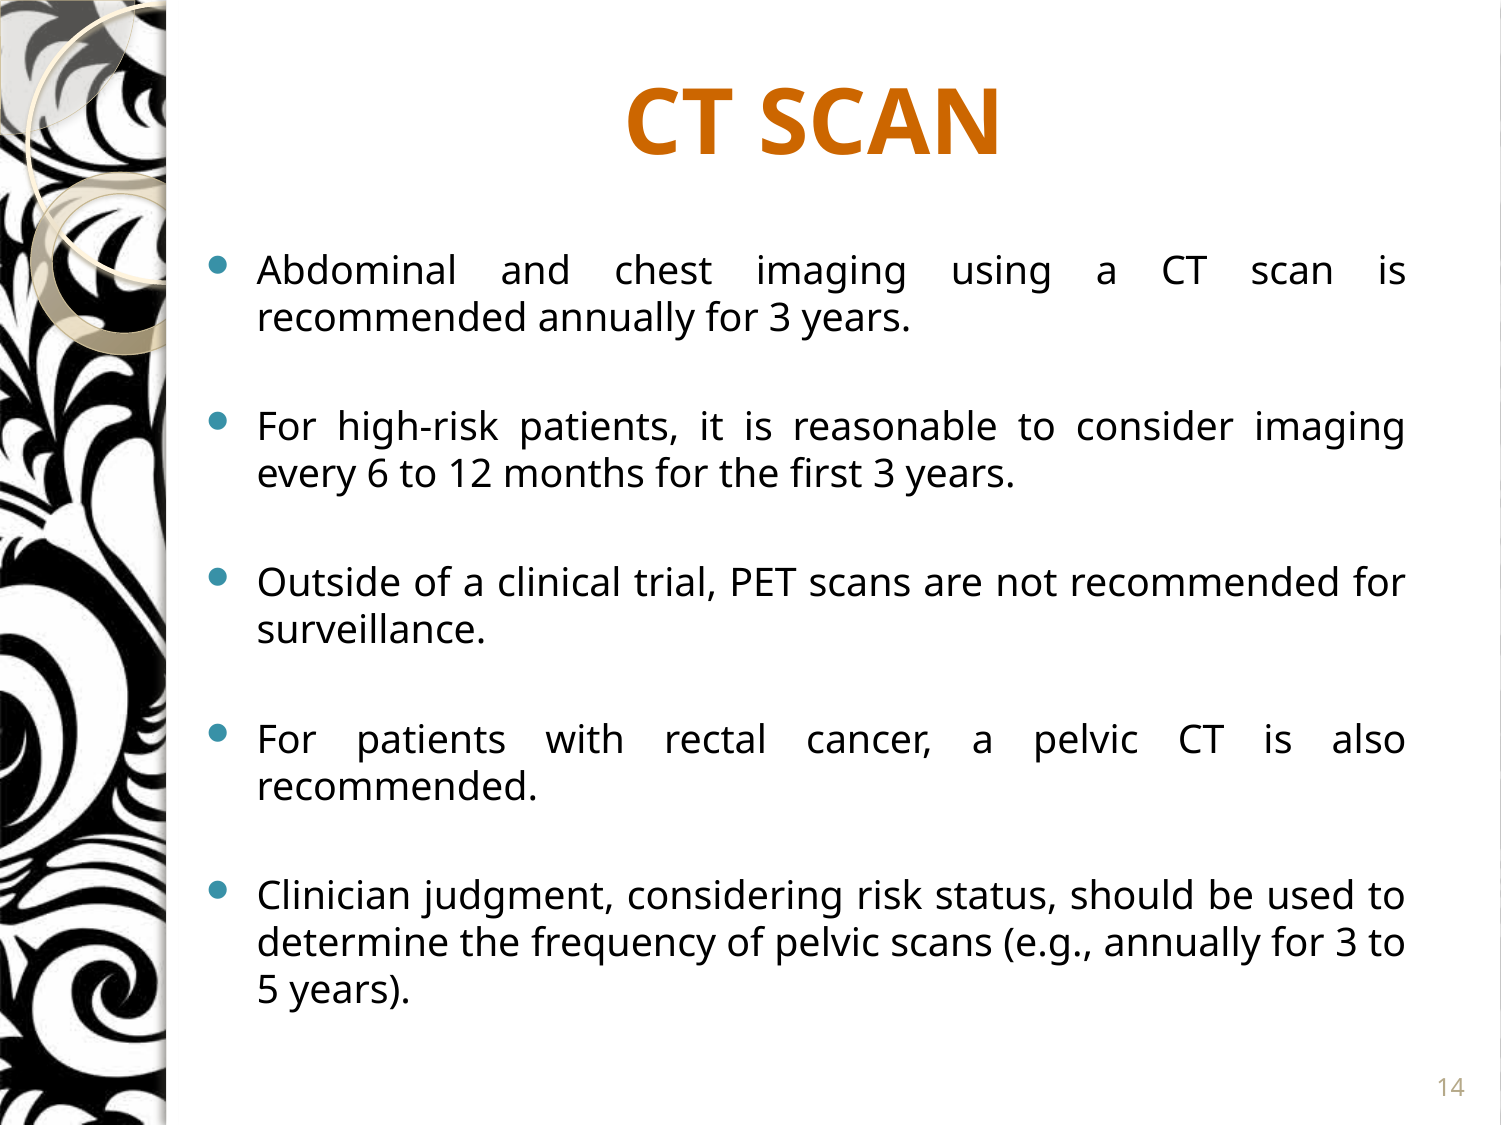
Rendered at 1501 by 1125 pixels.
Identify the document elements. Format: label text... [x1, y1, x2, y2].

picture [62, 195, 160, 280]
title CT SCAN [199, 23, 1430, 212]
slide_number 14 [1413, 1034, 1489, 1113]
picture [0, 134, 166, 1125]
list Abdominal and chest imaging using a CT scan is recommended annually for 3 years. For high-risk patients, it is reasonable to consider imaging every 6 to 12 months for the first 3 years. Outside of a clinical trial, PET scans are not recommended for surveillance. For patients with rectal cancer, a pelvic CT is also recommended. Clinician judgment, considering risk status, should be used to determine the frequency of pelvic scans (e.g., annually for 3 to 5 years). [191, 237, 1422, 1025]
picture [53, 241, 160, 332]
picture [32, 13, 160, 207]
picture [136, 0, 164, 4]
